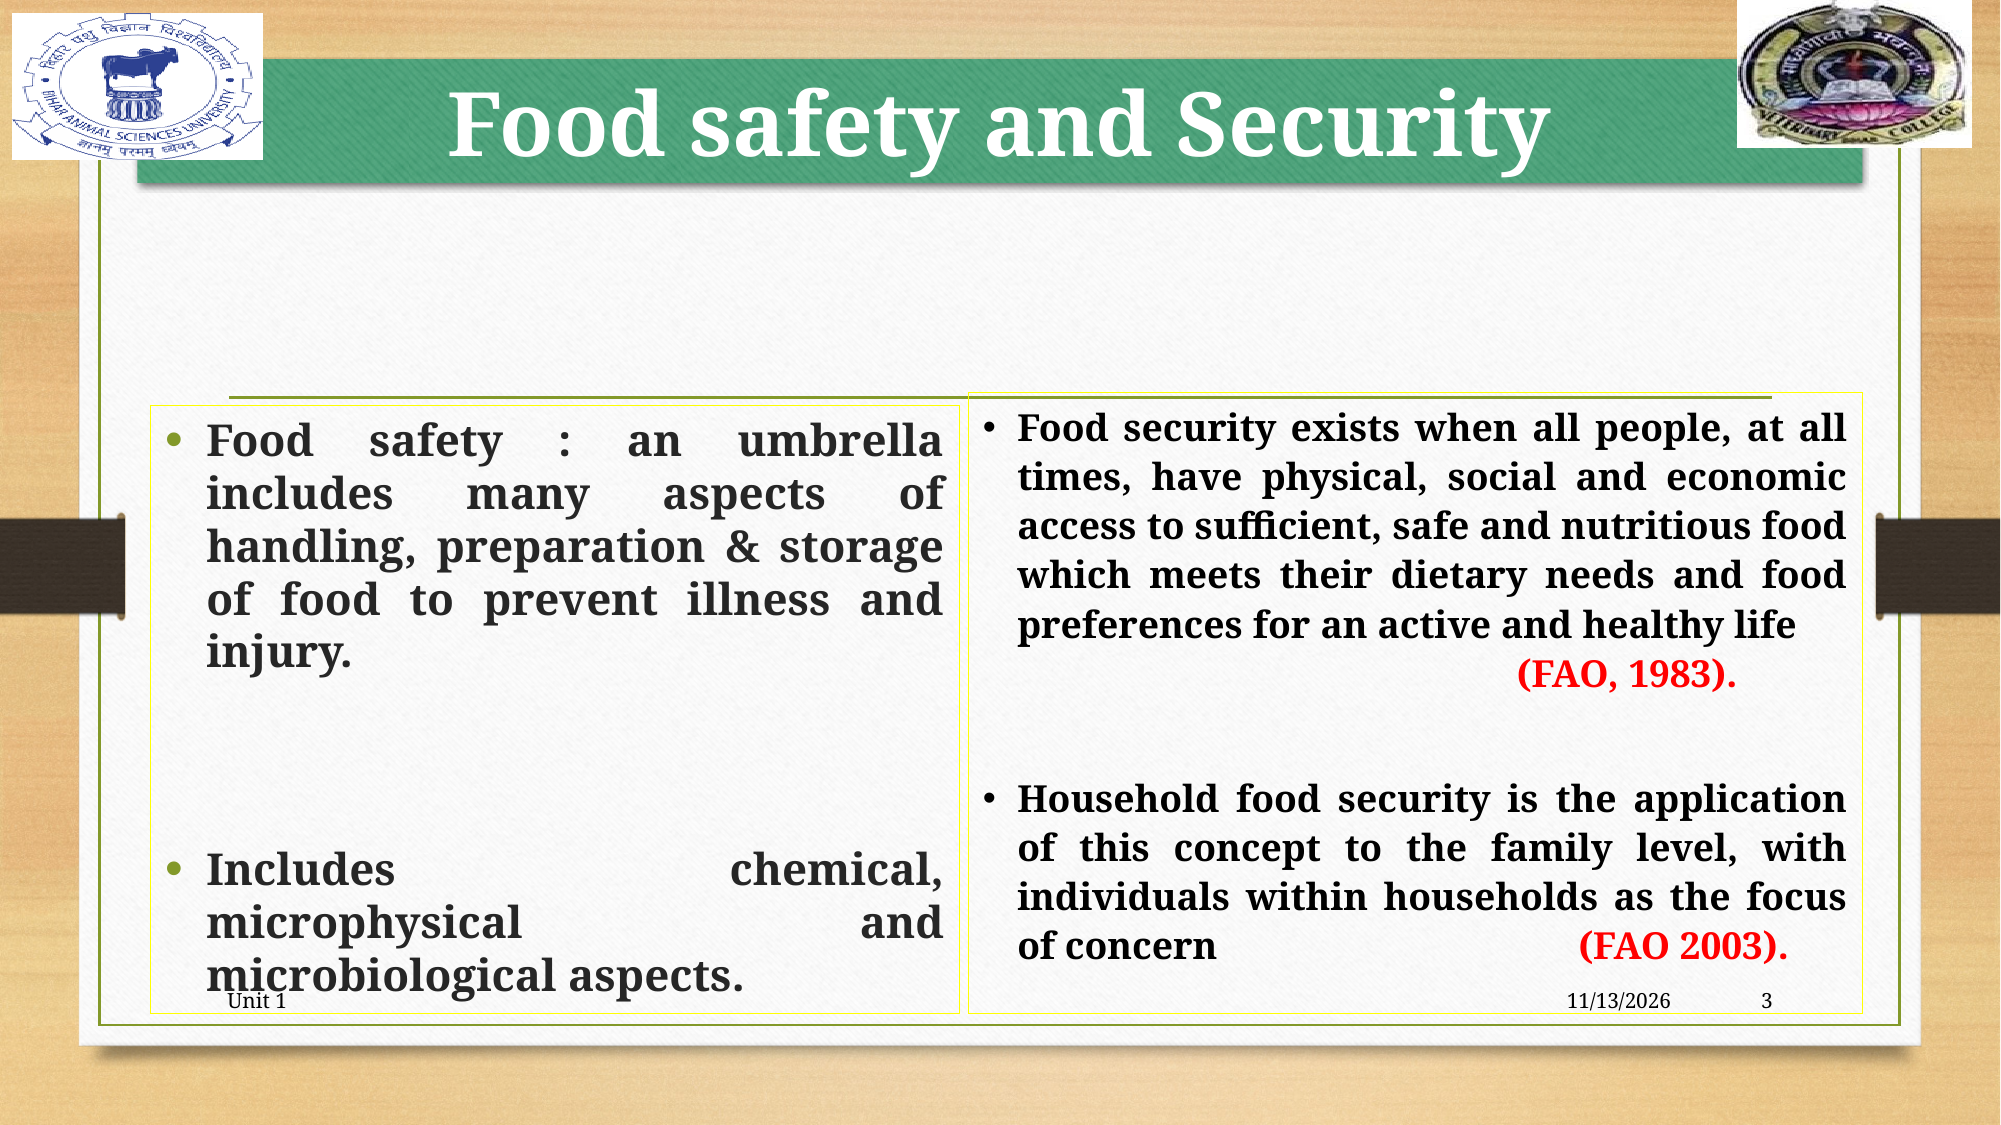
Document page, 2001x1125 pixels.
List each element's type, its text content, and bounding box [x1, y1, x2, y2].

footer Unit 1 [212, 979, 1411, 1025]
text_box Food security exists when all people, at all times, have physical, social and economic access to sufficient, safe and nutritious food which meets their dietary needs and food preferences for an active and healthy life (FAO, 1983). Household food security is the application of this concept to the family level, with individuals within households as the focus of concern (FAO 2003). [968, 392, 1863, 1014]
title Food safety and Security [137, 59, 1863, 183]
list Food safety : an umbrella includes many aspects of handling, preparation & storage of food to prevent illness and injury. Includes chemical, microphysical and microbiological aspects. [150, 405, 960, 1014]
picture [0, 0, 2001, 1125]
slide_number 3 [1698, 979, 1788, 1025]
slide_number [1423, 979, 1686, 1025]
